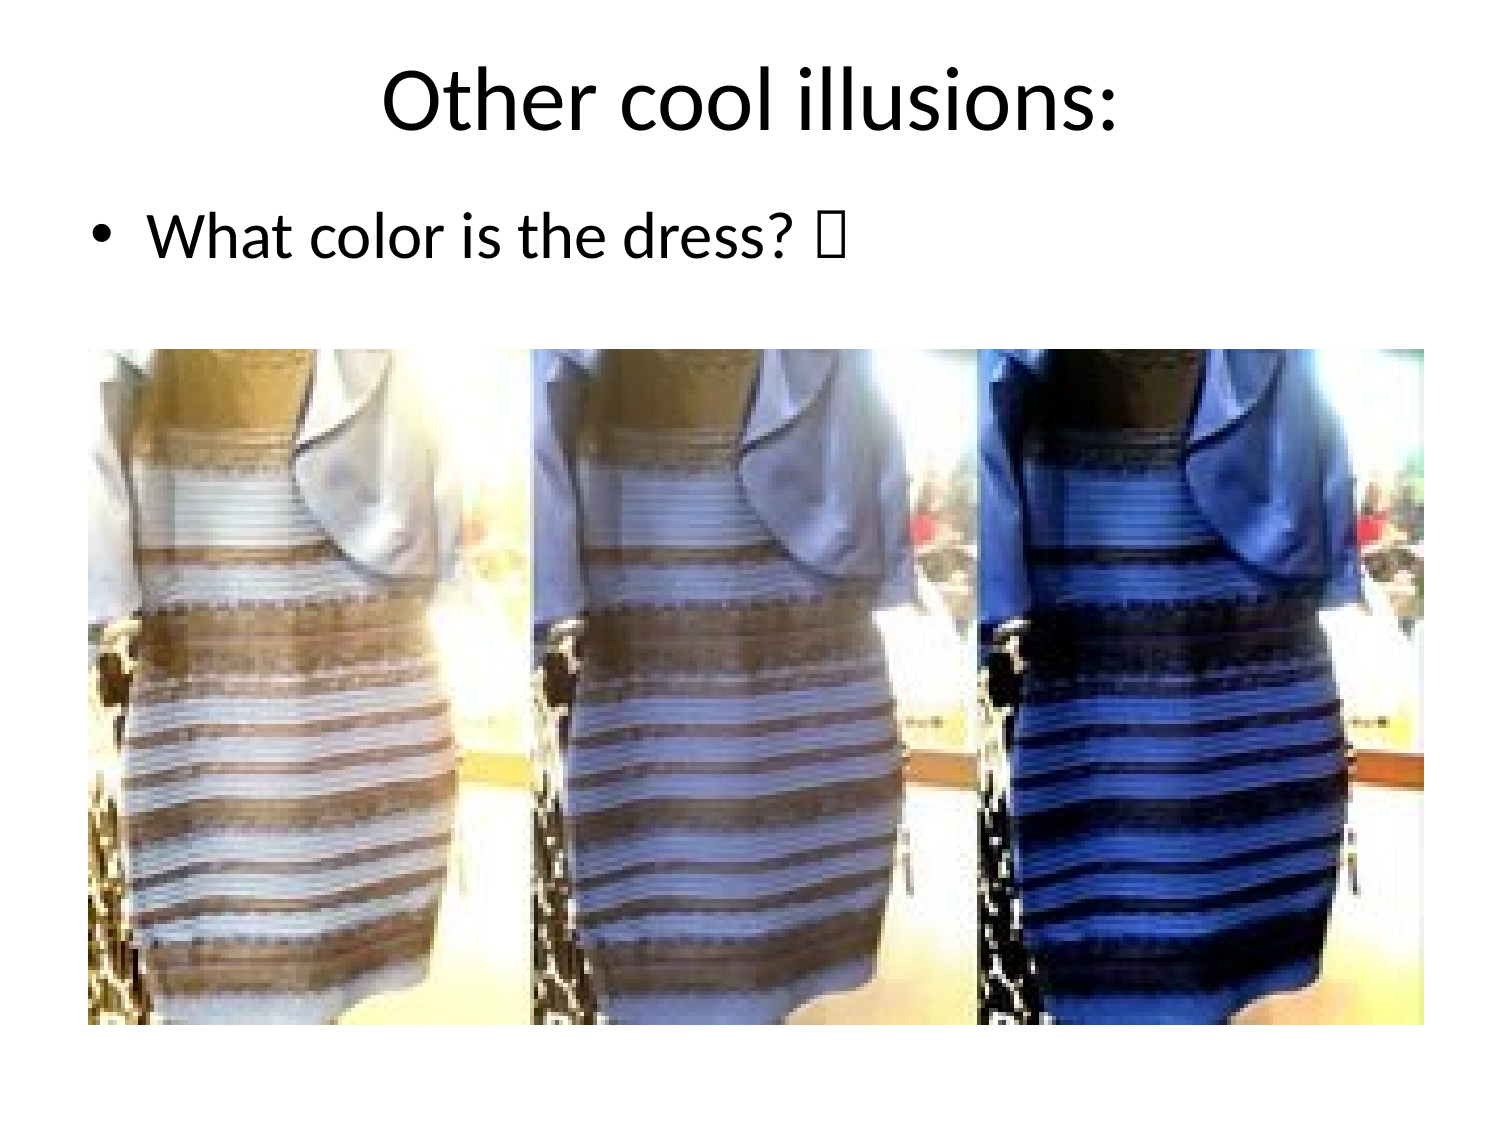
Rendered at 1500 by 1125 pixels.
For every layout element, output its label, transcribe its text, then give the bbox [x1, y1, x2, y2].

title Other cool illusions: [76, 0, 1427, 188]
list What color is the dress?  [75, 184, 1425, 986]
picture [88, 348, 1424, 1026]
